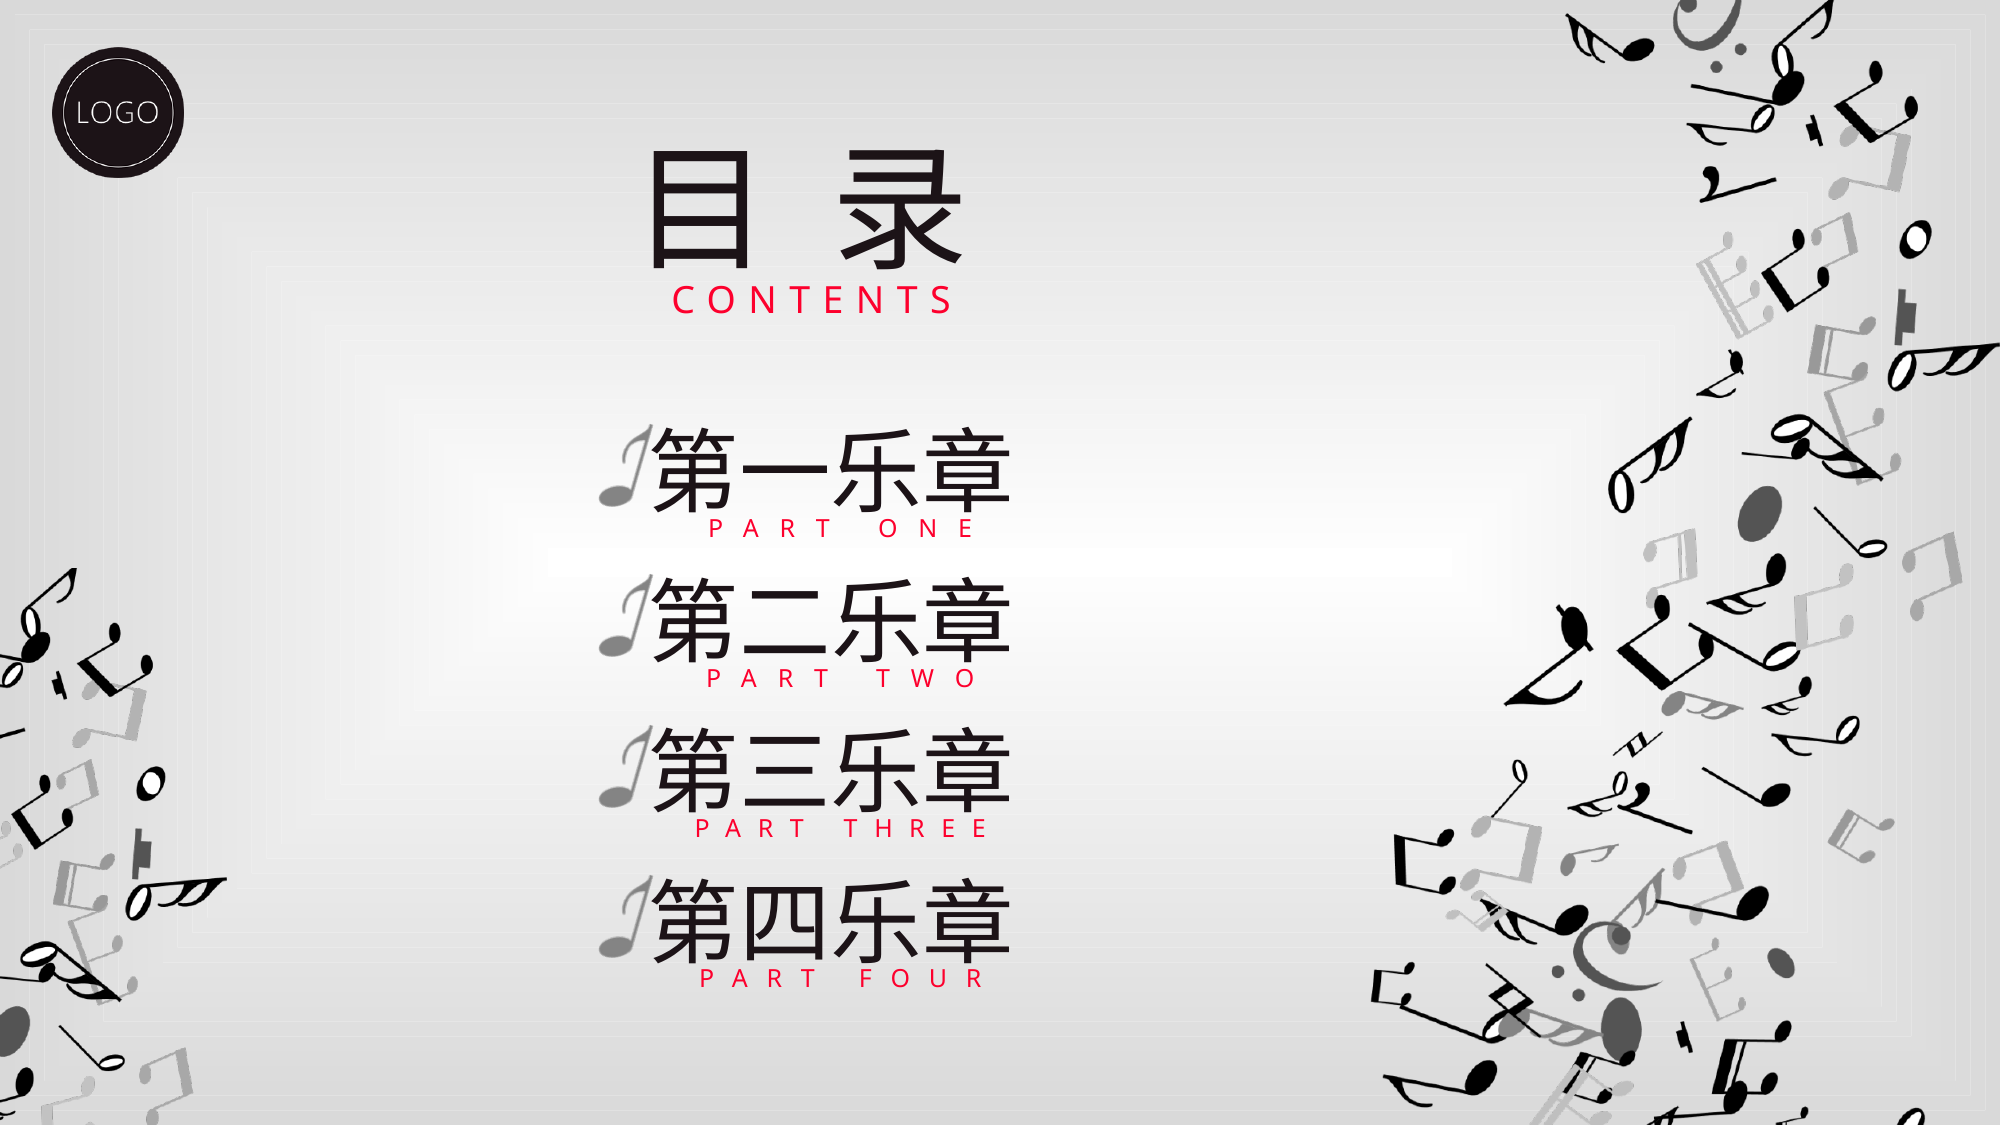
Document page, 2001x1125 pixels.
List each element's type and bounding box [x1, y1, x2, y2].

text_box [645, 112, 975, 329]
text_box [587, 856, 1007, 1002]
picture [0, 568, 392, 1125]
text_box [587, 706, 1010, 851]
text_box [587, 405, 1000, 551]
picture [52, 46, 184, 178]
picture [1122, 0, 2000, 1125]
text_box [587, 555, 1003, 701]
